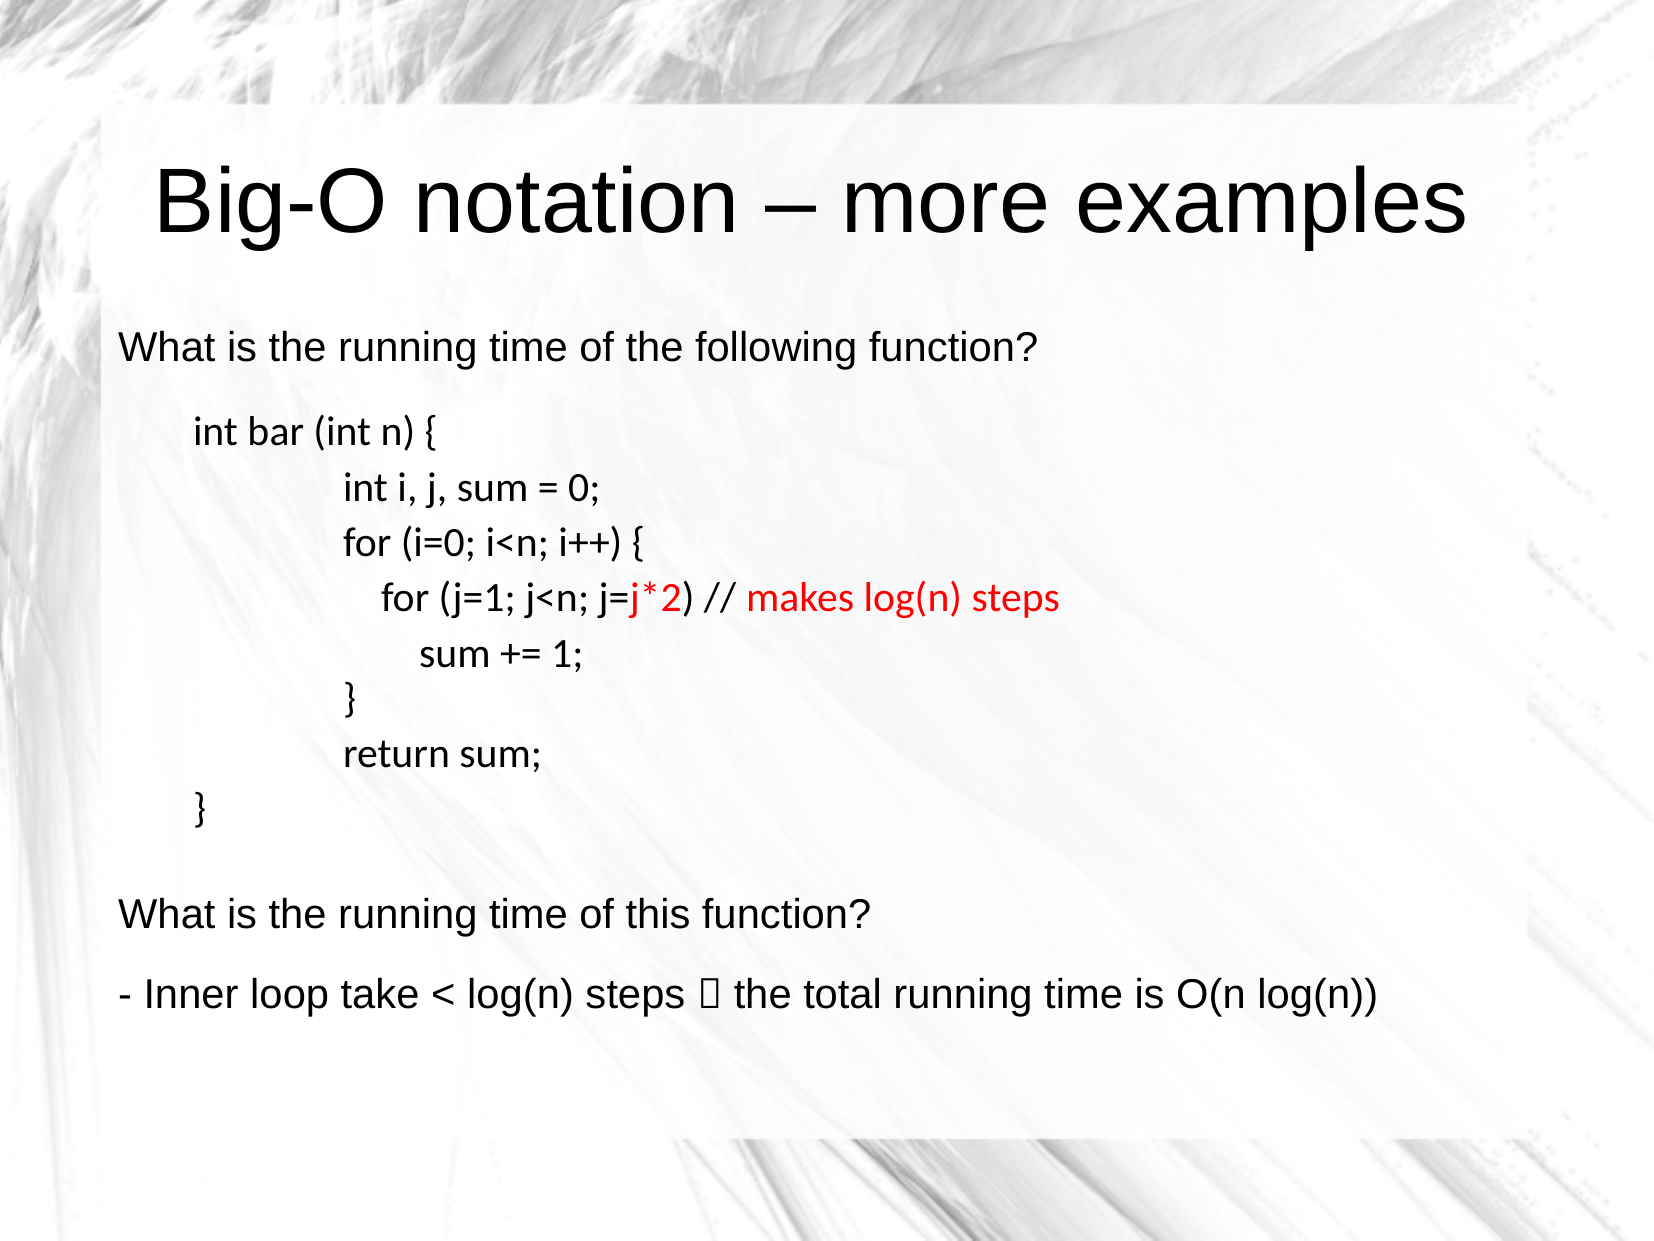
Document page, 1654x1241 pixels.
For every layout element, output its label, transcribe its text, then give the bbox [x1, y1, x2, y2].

list What is the running time of the following function? int bar (int n) { int i, j, sum = 0; for (i=0; i<n; i++) { for (j=1; j<n; j=j*2) // makes log(n) steps sum += 1; } return sum; } What is the running time of this function? - Inner loop take < log(n) steps  the total running time is O(n log(n)) [118, 319, 1571, 1102]
picture [0, 0, 1654, 1241]
title Big-O notation – more examples [118, 112, 1506, 281]
